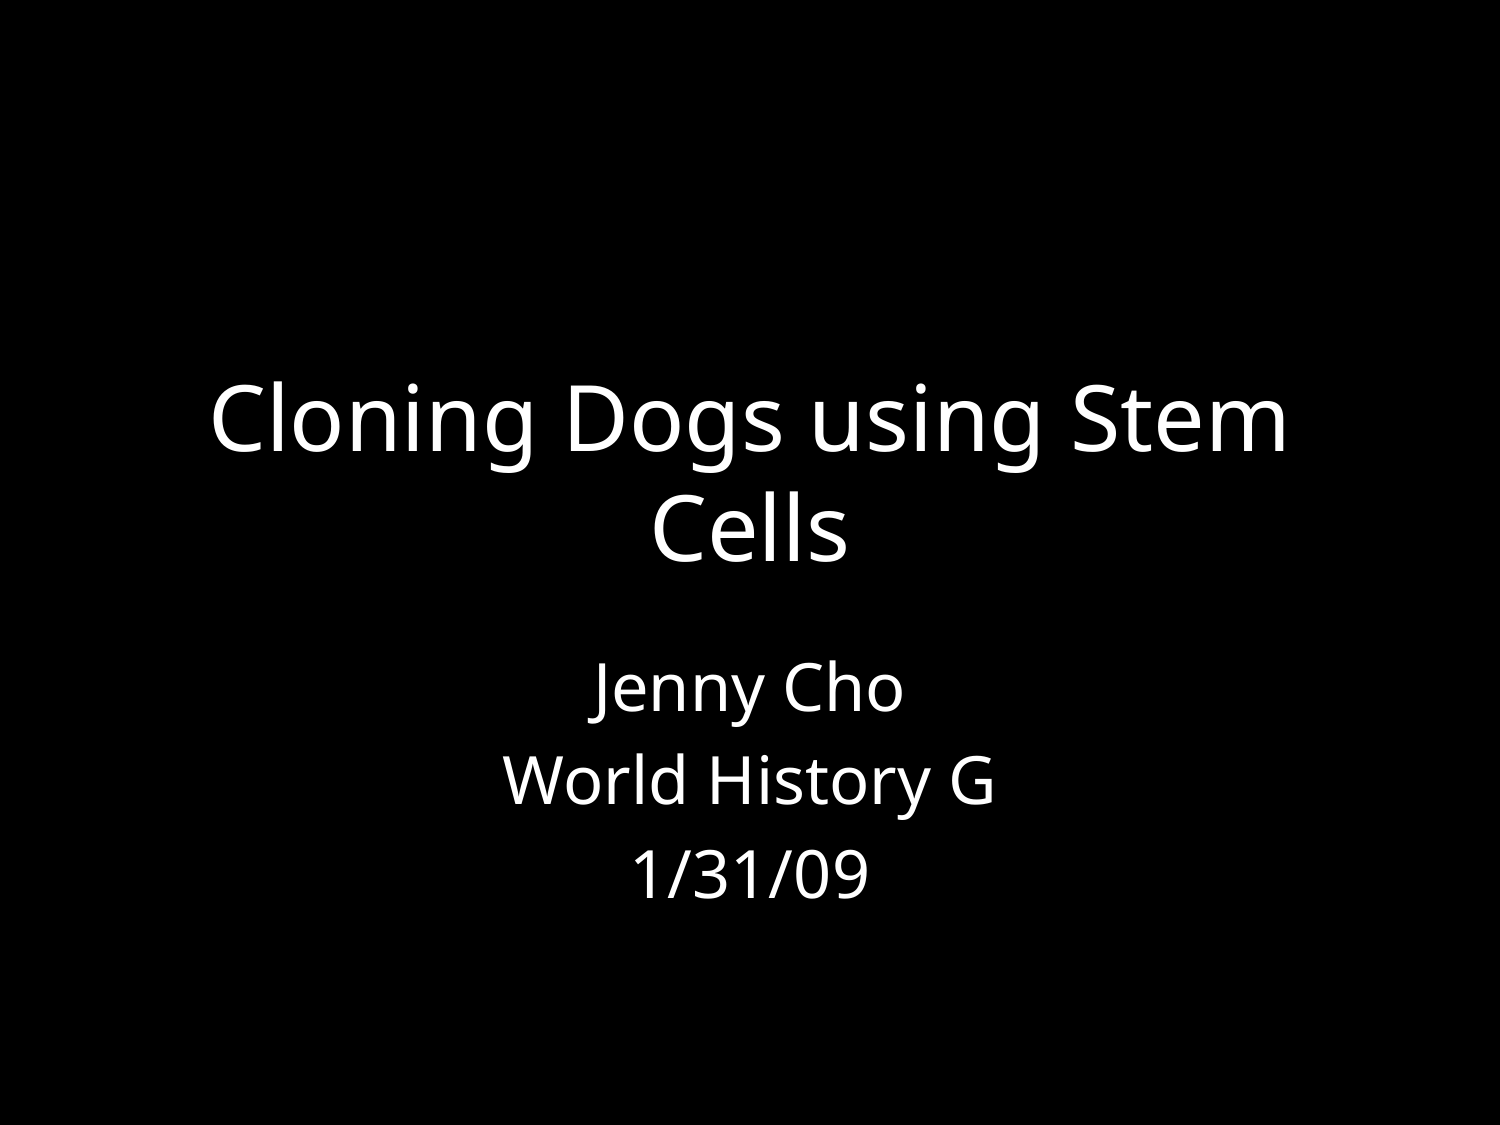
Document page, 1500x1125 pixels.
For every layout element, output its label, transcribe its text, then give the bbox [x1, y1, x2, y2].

title Cloning Dogs using Stem Cells [112, 349, 1388, 591]
subtitle Jenny Cho World History G 1/31/09 [225, 637, 1275, 925]
